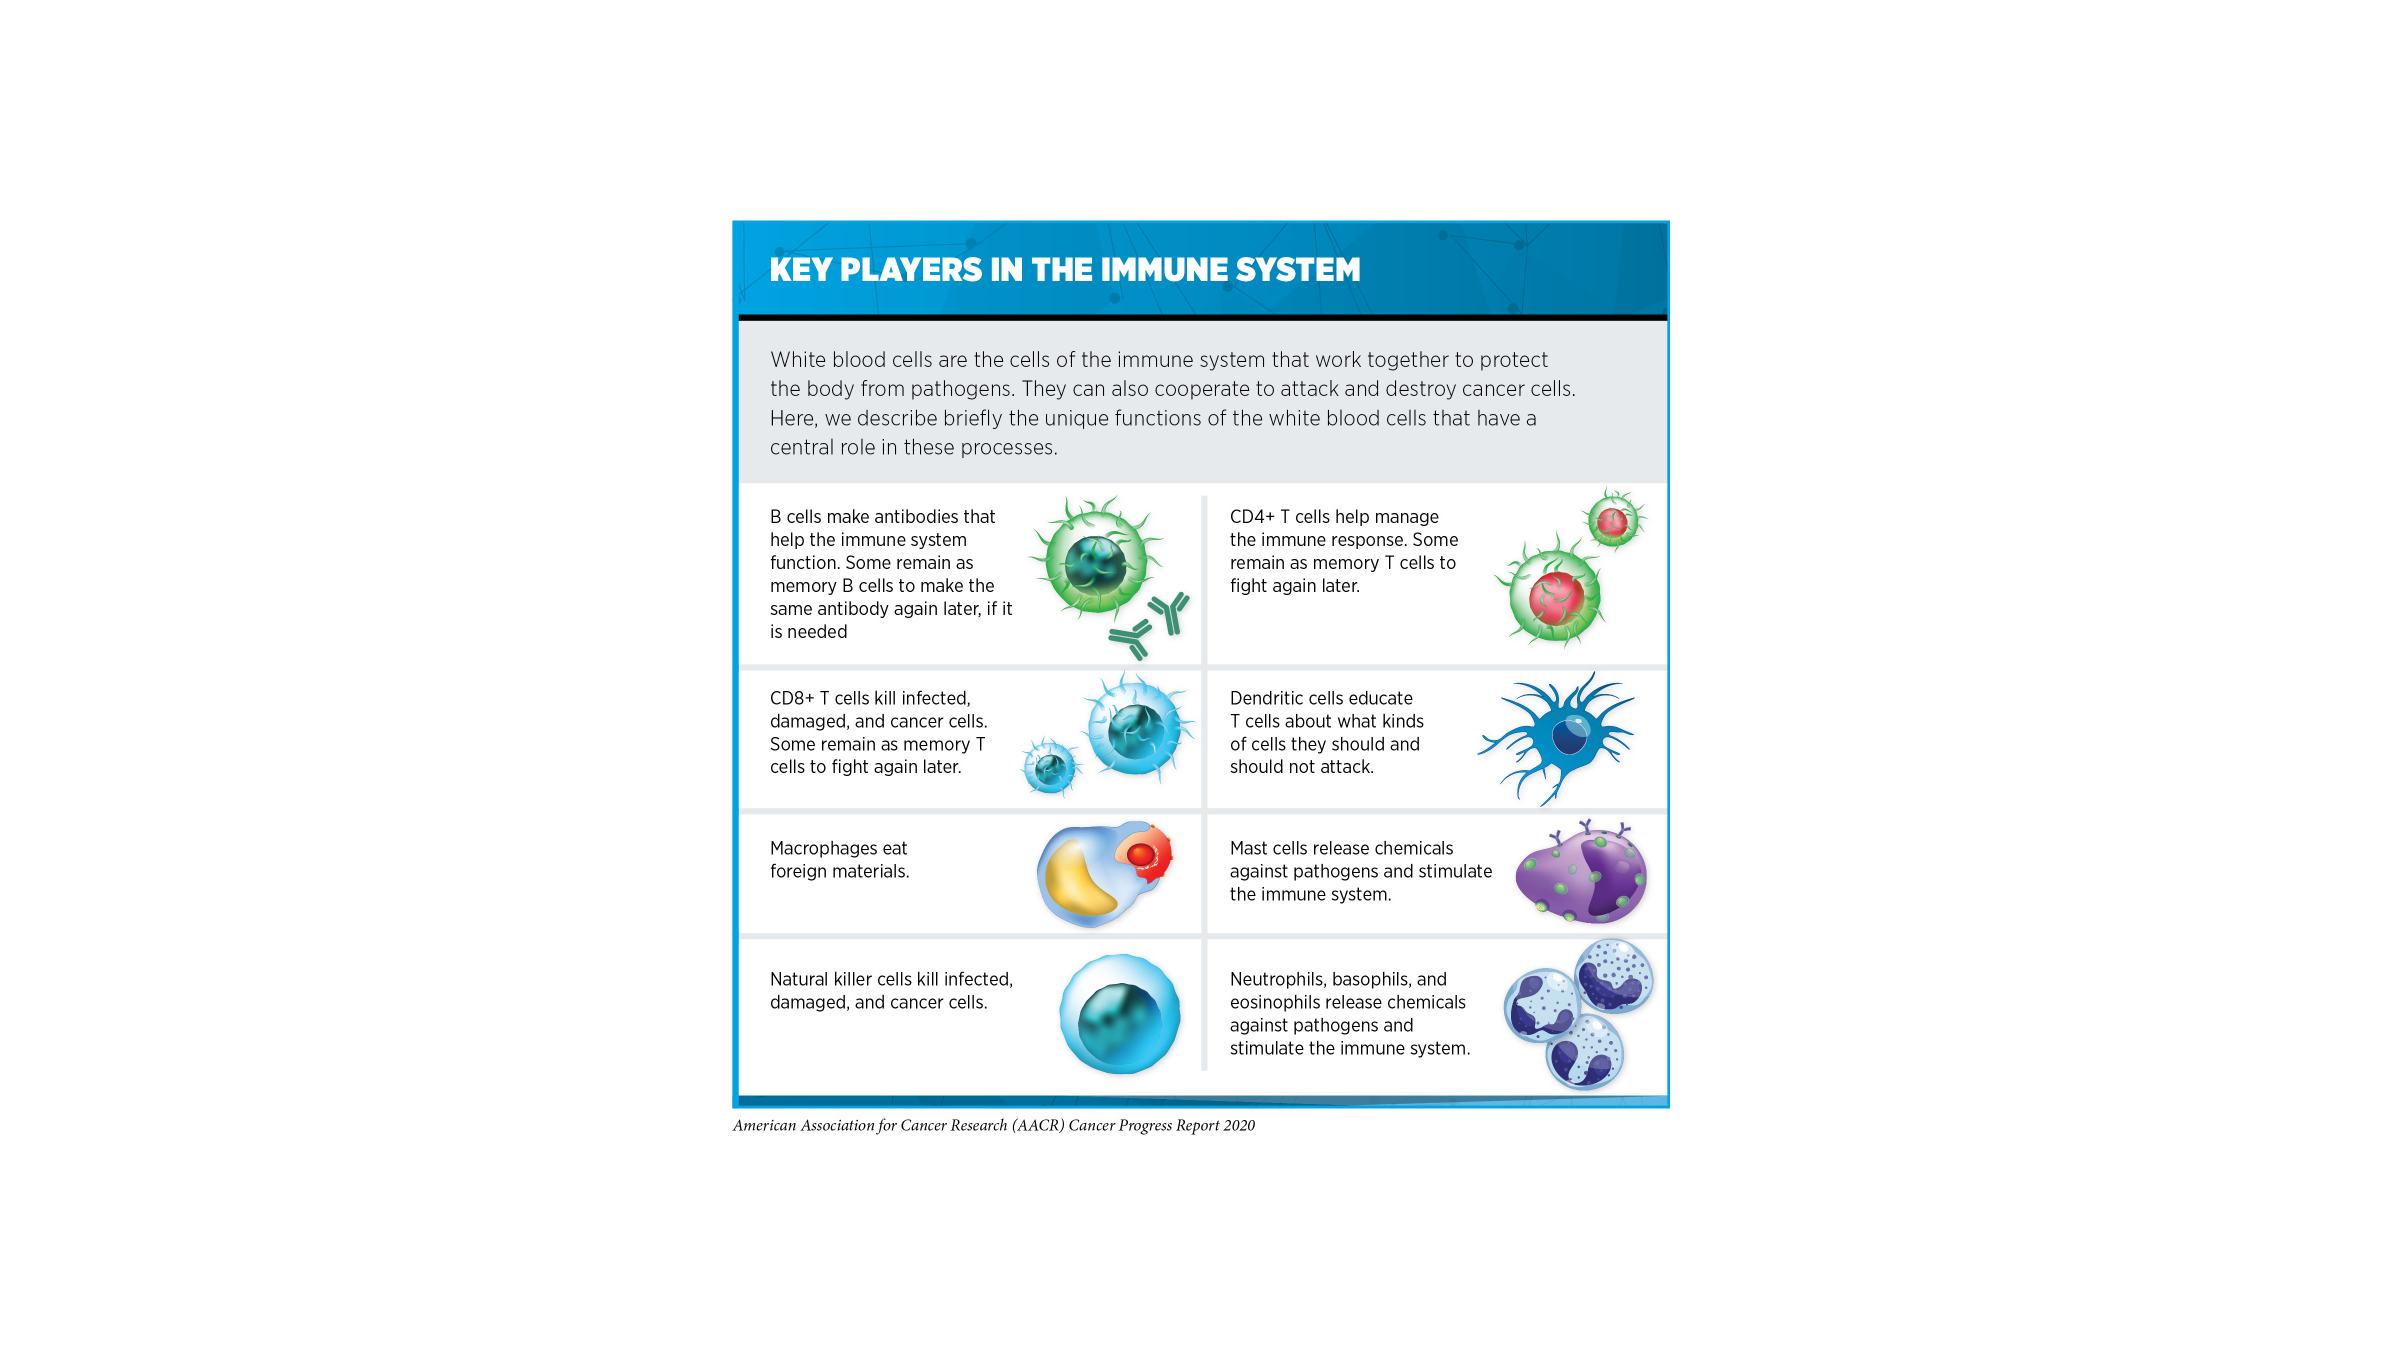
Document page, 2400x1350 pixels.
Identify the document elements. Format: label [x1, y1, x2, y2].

picture [721, 209, 1679, 1141]
